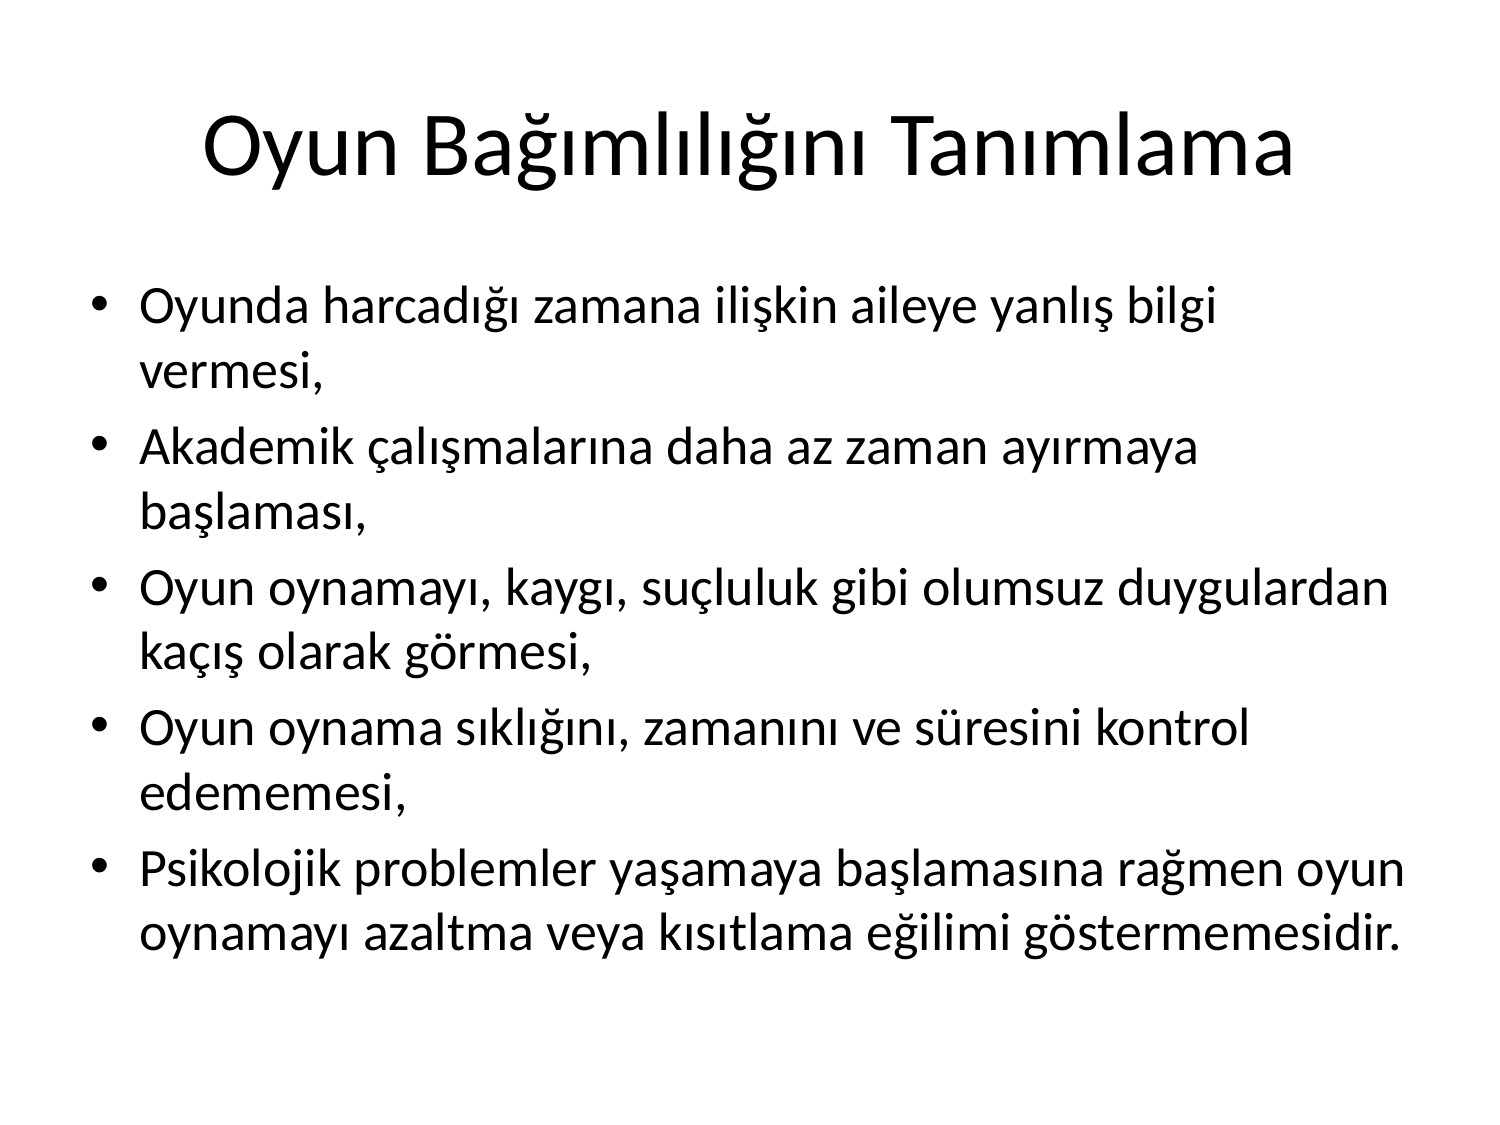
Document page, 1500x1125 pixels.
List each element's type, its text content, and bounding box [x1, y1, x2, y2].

title Oyun Bağımlılığını Tanımlama [75, 45, 1425, 233]
list Oyunda harcadığı zamana ilişkin aileye yanlış bilgi vermesi, Akademik çalışmalarına daha az zaman ayırmaya başlaması, Oyun oynamayı, kaygı, suçluluk gibi olumsuz duygulardan kaçış olarak görmesi, Oyun oynama sıklığını, zamanını ve süresini kontrol edememesi, Psikolojik problemler yaşamaya başlamasına rağmen oyun oynamayı azaltma veya kısıtlama eğilimi göstermemesidir. [75, 262, 1425, 1005]
